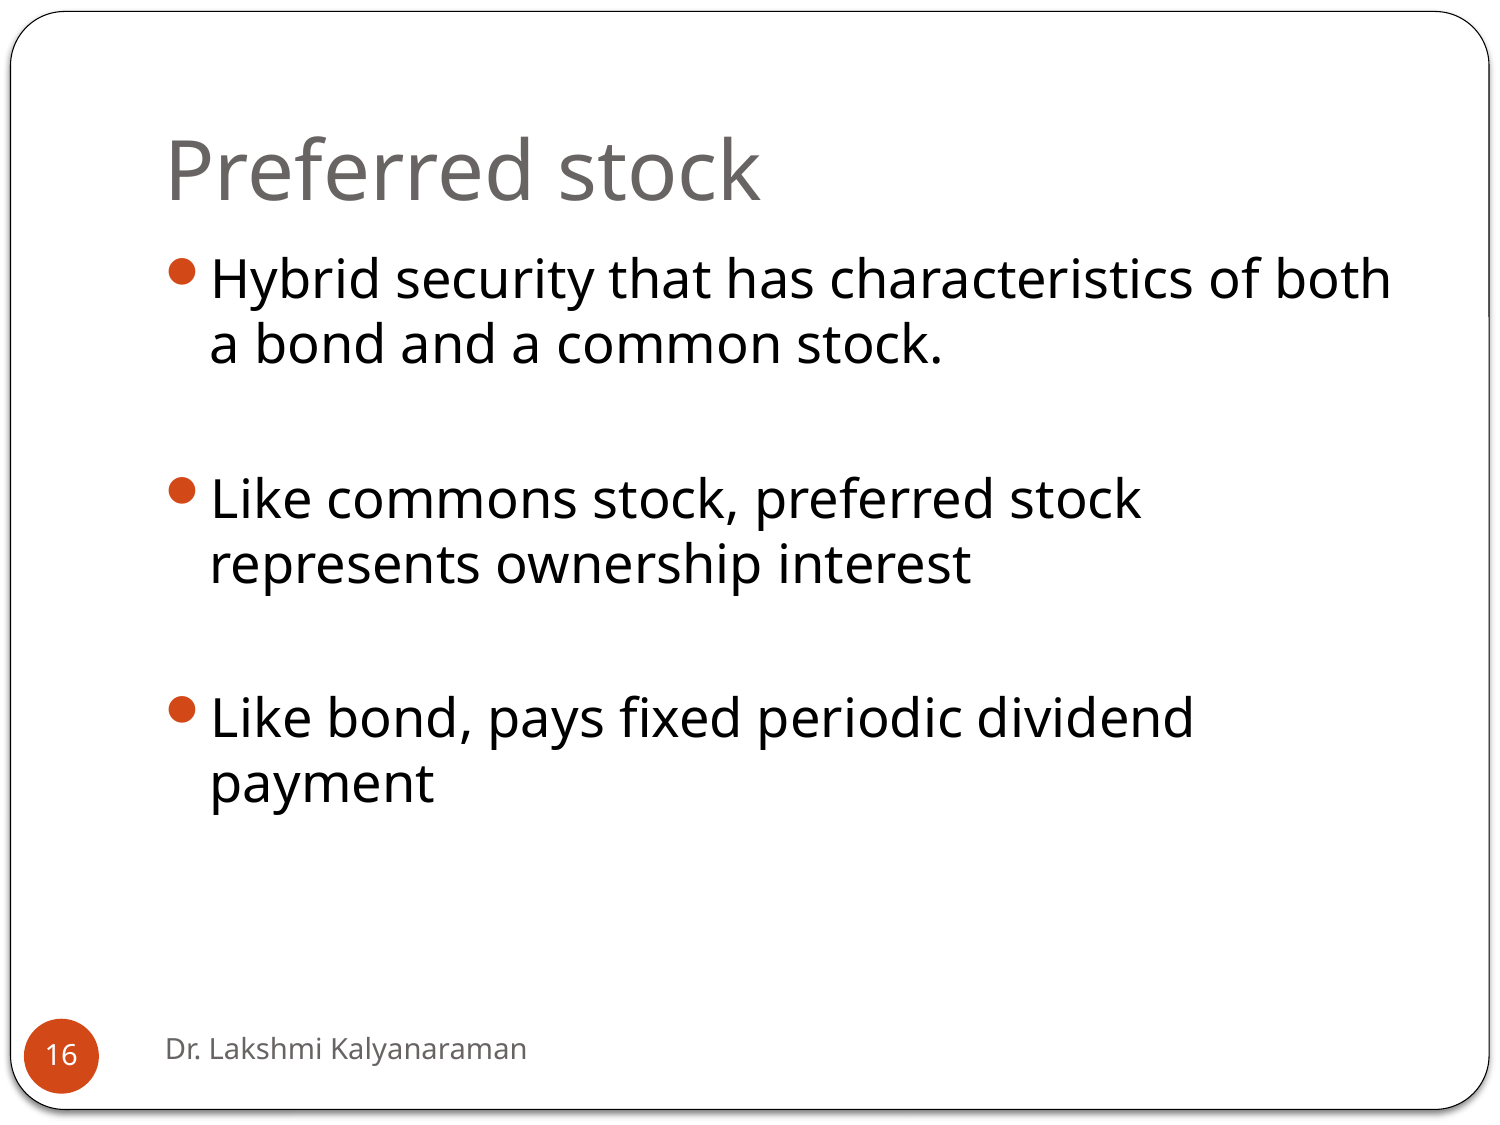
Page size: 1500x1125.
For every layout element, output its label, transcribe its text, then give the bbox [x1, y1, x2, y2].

footer Dr. Lakshmi Kalyanaraman [150, 1012, 800, 1088]
title Preferred stock [150, 45, 1425, 233]
slide_number 16 [23, 1018, 99, 1094]
list Hybrid security that has characteristics of both a bond and a common stock. Like commons stock, preferred stock represents ownership interest Like bond, pays fixed periodic dividend payment [150, 237, 1425, 988]
